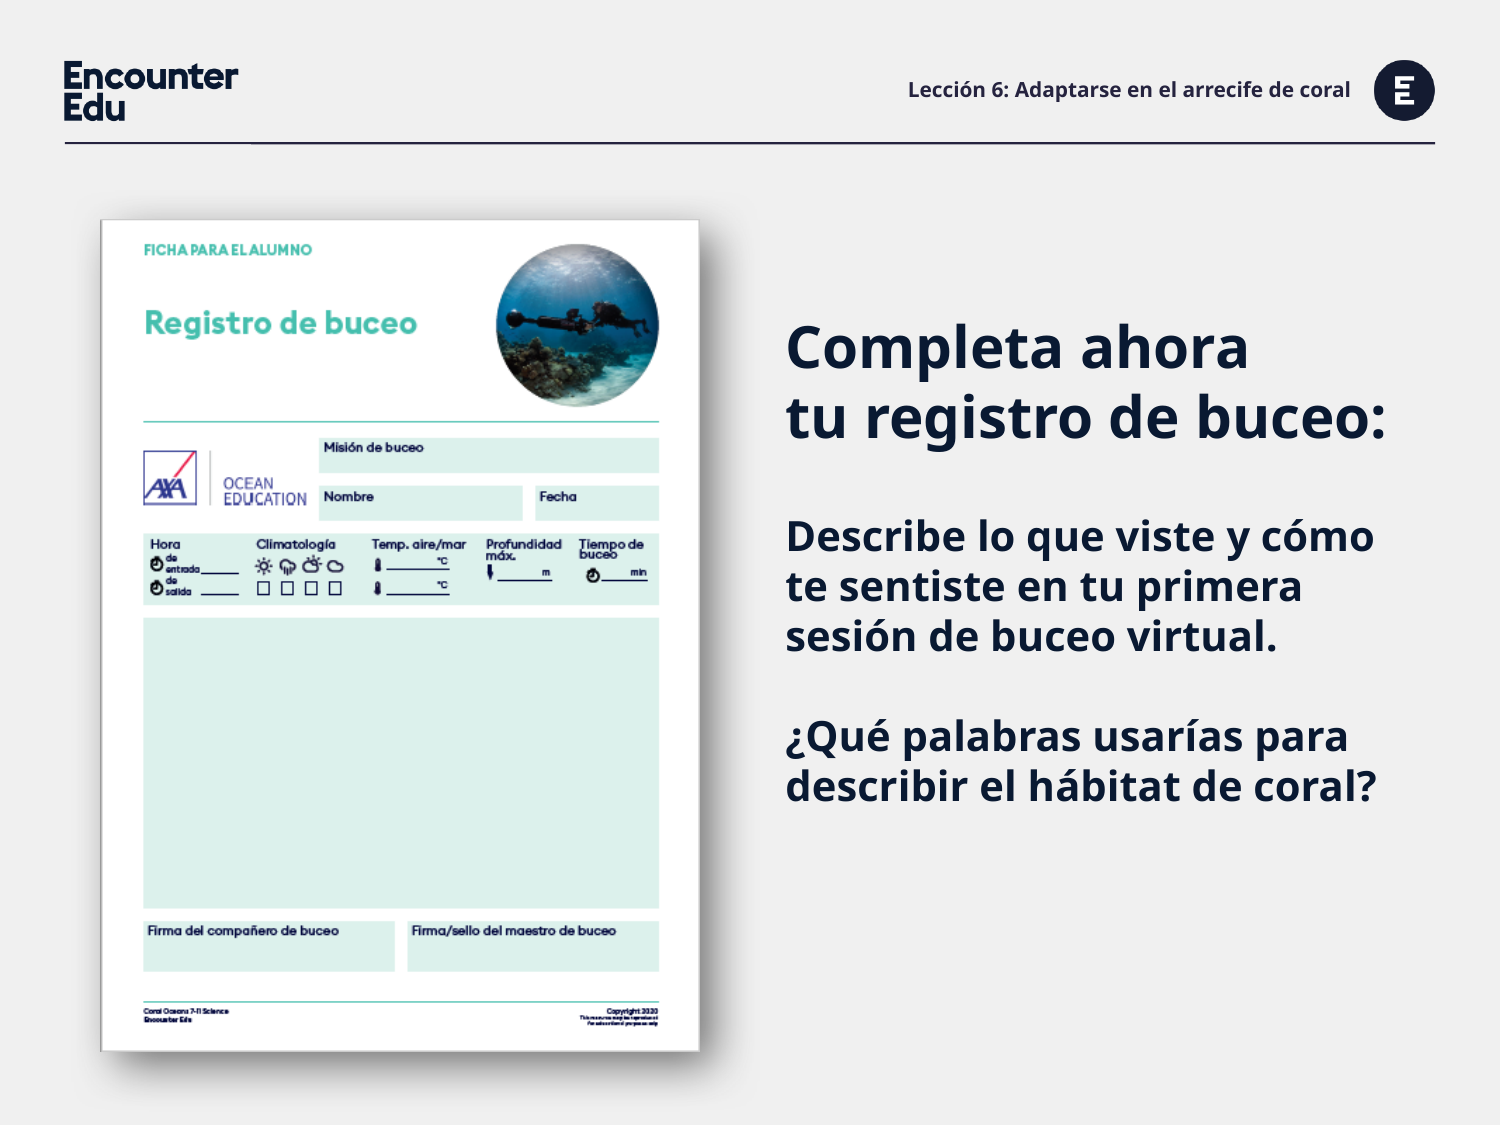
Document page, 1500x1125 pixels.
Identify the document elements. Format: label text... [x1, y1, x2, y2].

text_box Completa ahora tu registro de buceo: Describe lo que viste y cómo te sentiste en tu primera sesión de buceo virtual. ¿Qué palabras usarías para describir el hábitat de coral? [777, 302, 1407, 818]
picture [1372, 58, 1436, 122]
picture [60, 59, 243, 122]
title Lección 6: Adaptarse en el arrecife de coral [749, 67, 1359, 114]
picture [100, 219, 700, 1052]
